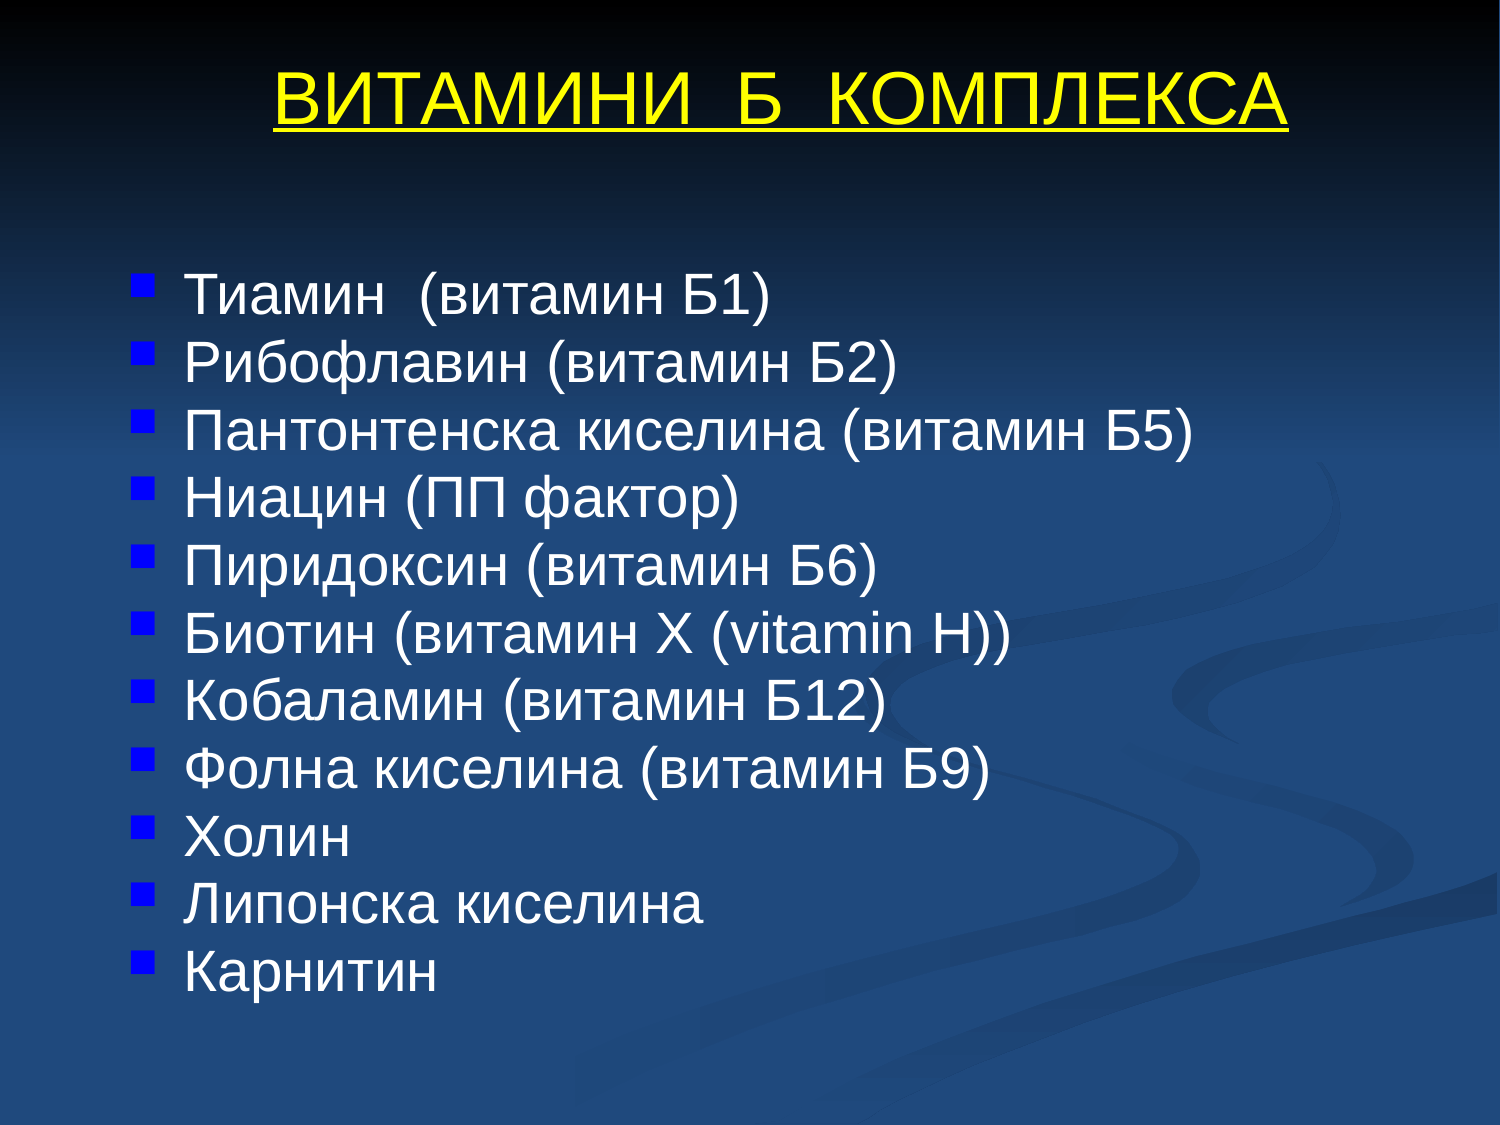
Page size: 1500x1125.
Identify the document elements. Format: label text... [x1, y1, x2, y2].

list Тиамин (витамин Б1) Рибофлавин (витамин Б2) Пантонтенска киселина (витамин Б5) Ниацин (ПП фактор) Пиридоксин (витамин Б6) Биотин (витамин Х (vitamin H)) Кобаламин (витамин Б12) Фолна киселина (витамин Б9) Холин Липонска киселина Карнитин [112, 262, 1463, 1075]
title ВИТАМИНИ Б КОМПЛЕКСА [174, 0, 1413, 175]
